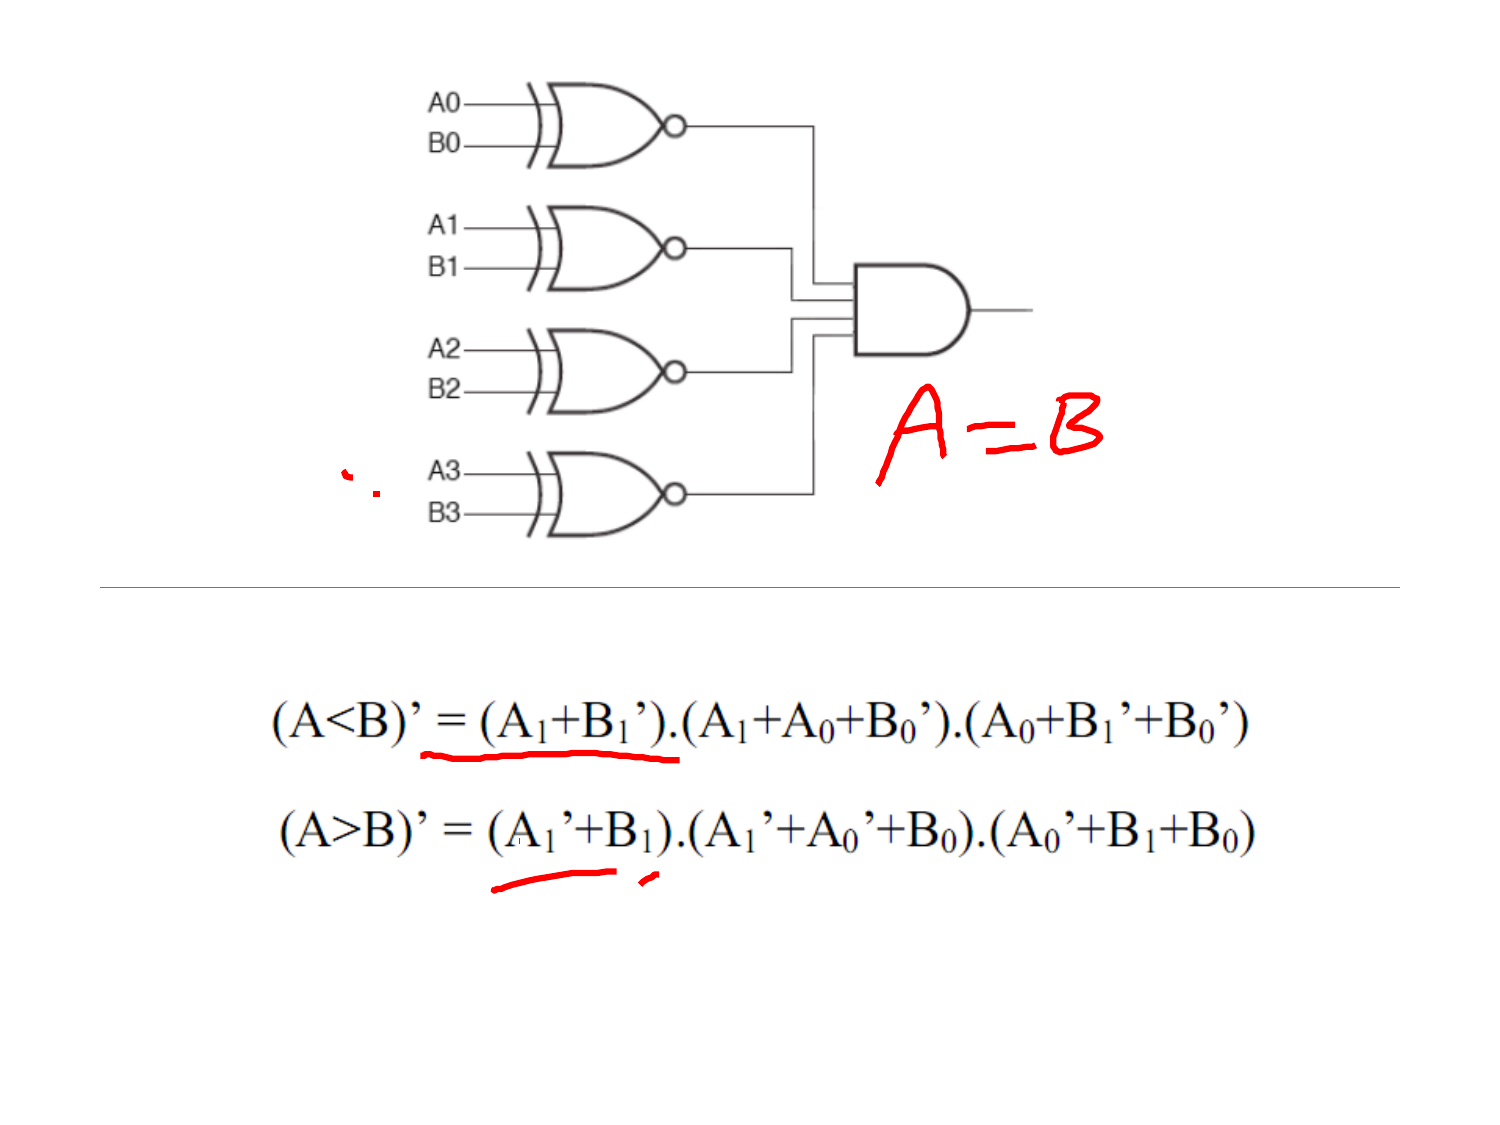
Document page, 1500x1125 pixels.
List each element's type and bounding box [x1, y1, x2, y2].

text_box [343, 470, 353, 479]
picture [262, 674, 1276, 783]
picture [262, 799, 1269, 883]
text_box [1055, 394, 1101, 454]
picture [374, 49, 1052, 563]
